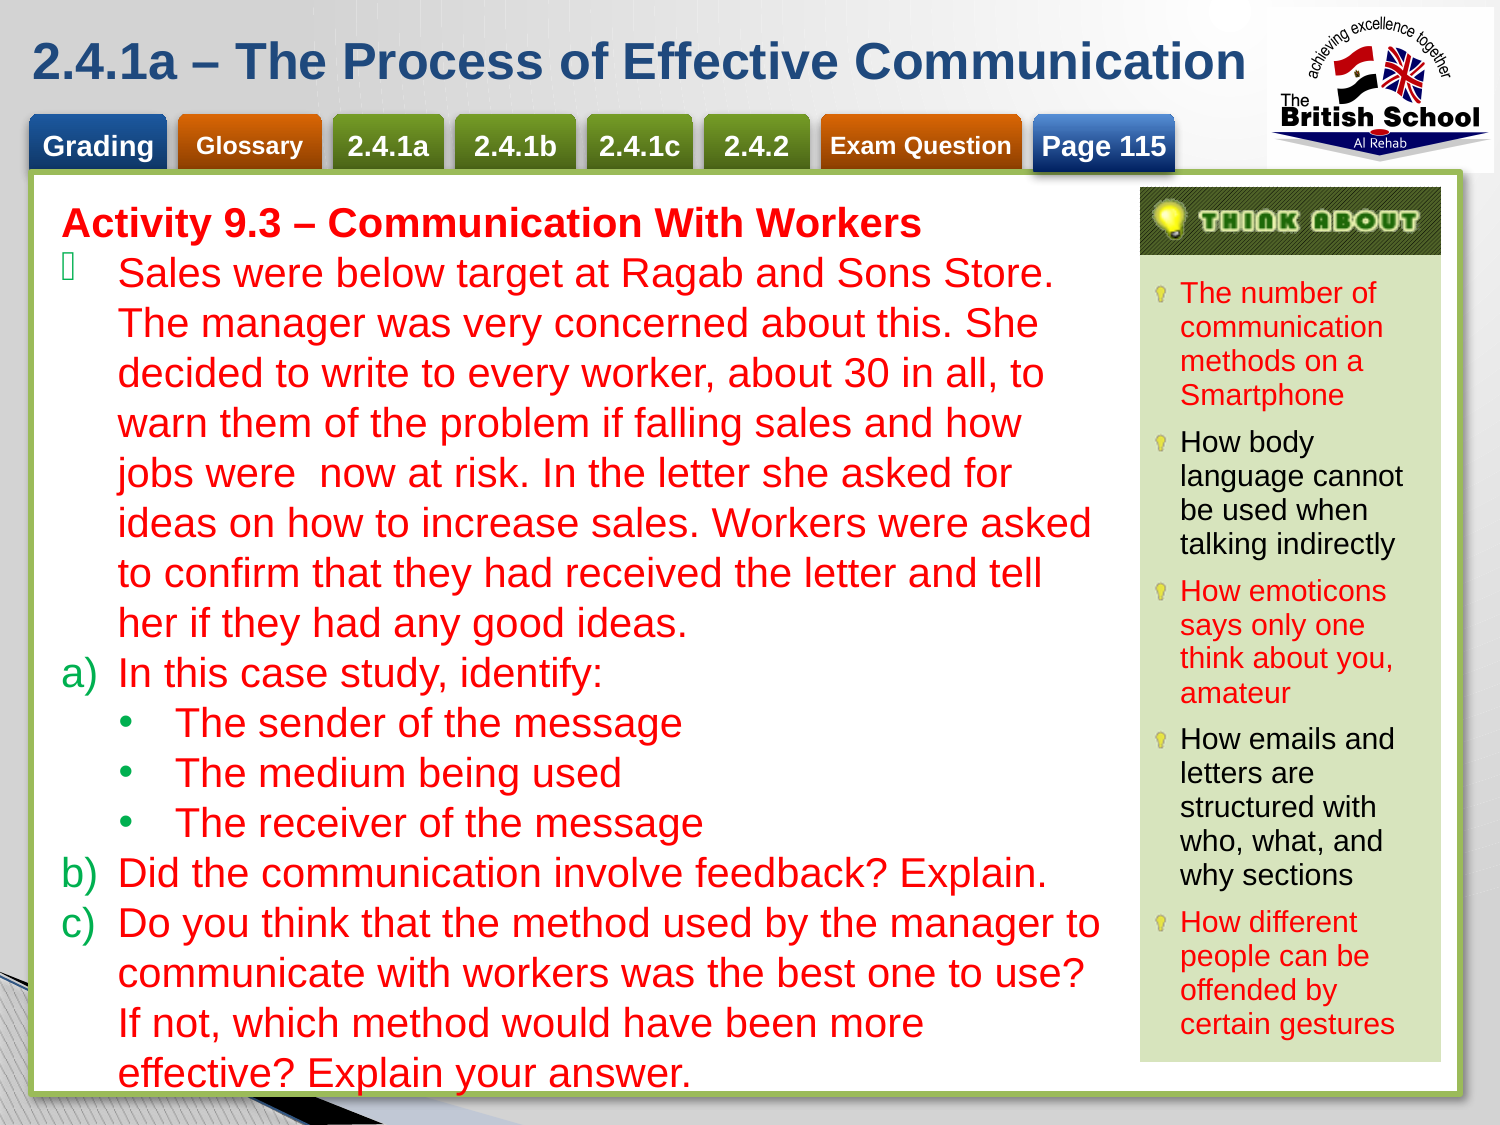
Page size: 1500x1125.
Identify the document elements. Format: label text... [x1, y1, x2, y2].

table_cell The number of communication methods on a Smartphone How body language cannot be used when talking indirectly How emoticons says only one think about you, amateur How emails and letters are structured with who, what, and why sections How different people can be offended by certain gestures [1140, 255, 1441, 1062]
picture [1151, 728, 1169, 750]
text_box Activity 9.3 – Communication With Workers Sales were below target at Ragab and Sons Store. The manager was very concerned about this. She decided to write to every worker, about 30 in all, to warn them of the problem if falling sales and how jobs were now at risk. In the letter she asked for ideas on how to increase sales. Workers were asked to confirm that they had received the letter and tell her if they had any good ideas. In this case study, identify: The sender of the message The medium being used The receiver of the message Did the communication involve feedback? Explain. Do you think that the method used by the manager to communicate with workers was the best one to use? If not, which method would have been more effective? Explain your answer. [46, 188, 1123, 1104]
picture [1151, 196, 1425, 245]
picture [1151, 579, 1169, 602]
picture [1151, 282, 1169, 304]
text_box Page 115 [1033, 113, 1176, 173]
table_header [1140, 187, 1441, 255]
title 2.4.1a – The Process of Effective Communication [17, 7, 1270, 110]
picture [1267, 7, 1495, 173]
picture [281, 1114, 303, 1125]
picture [1151, 911, 1169, 933]
picture [1151, 431, 1169, 453]
